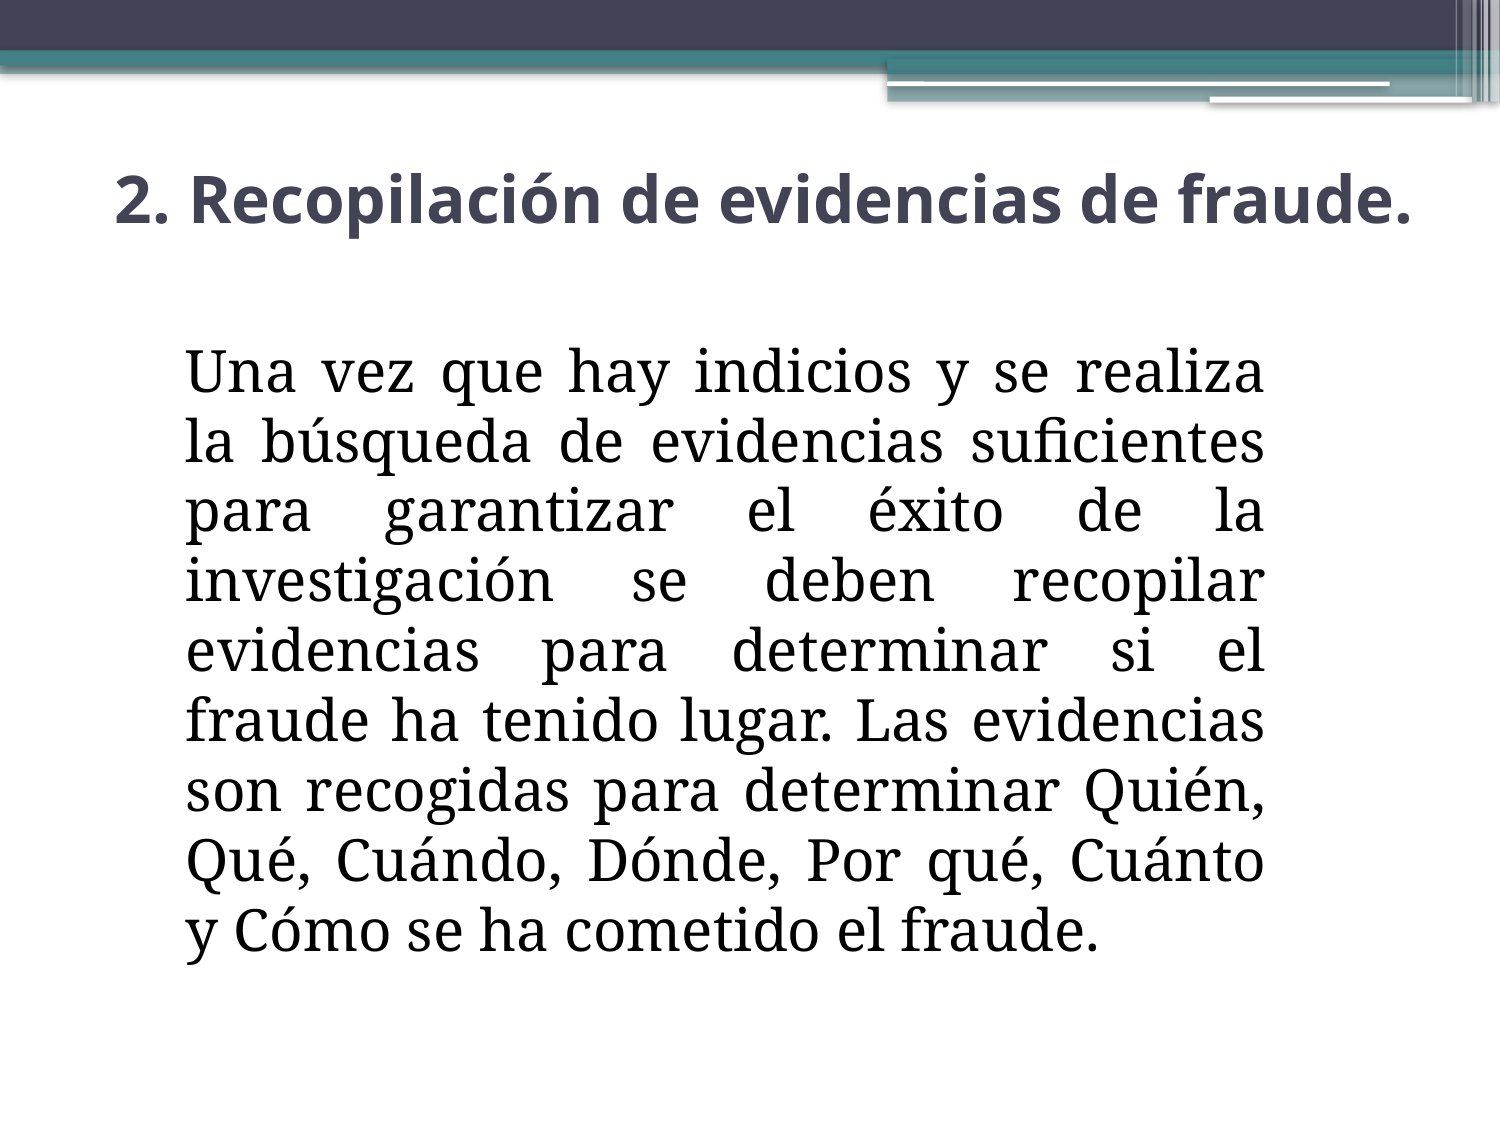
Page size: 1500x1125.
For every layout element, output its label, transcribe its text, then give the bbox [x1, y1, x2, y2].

title 2. Recopilación de evidencias de fraude. [100, 149, 1451, 325]
text_box Una vez que hay indicios y se realiza la búsqueda de evidencias suficientes para garantizar el éxito de la investigación se deben recopilar evidencias para determinar si el fraude ha tenido lugar. Las evidencias son recogidas para determinar Quién, Qué, Cuándo, Dónde, Por qué, Cuánto y Cómo se ha cometido el fraude. [171, 326, 1282, 1016]
